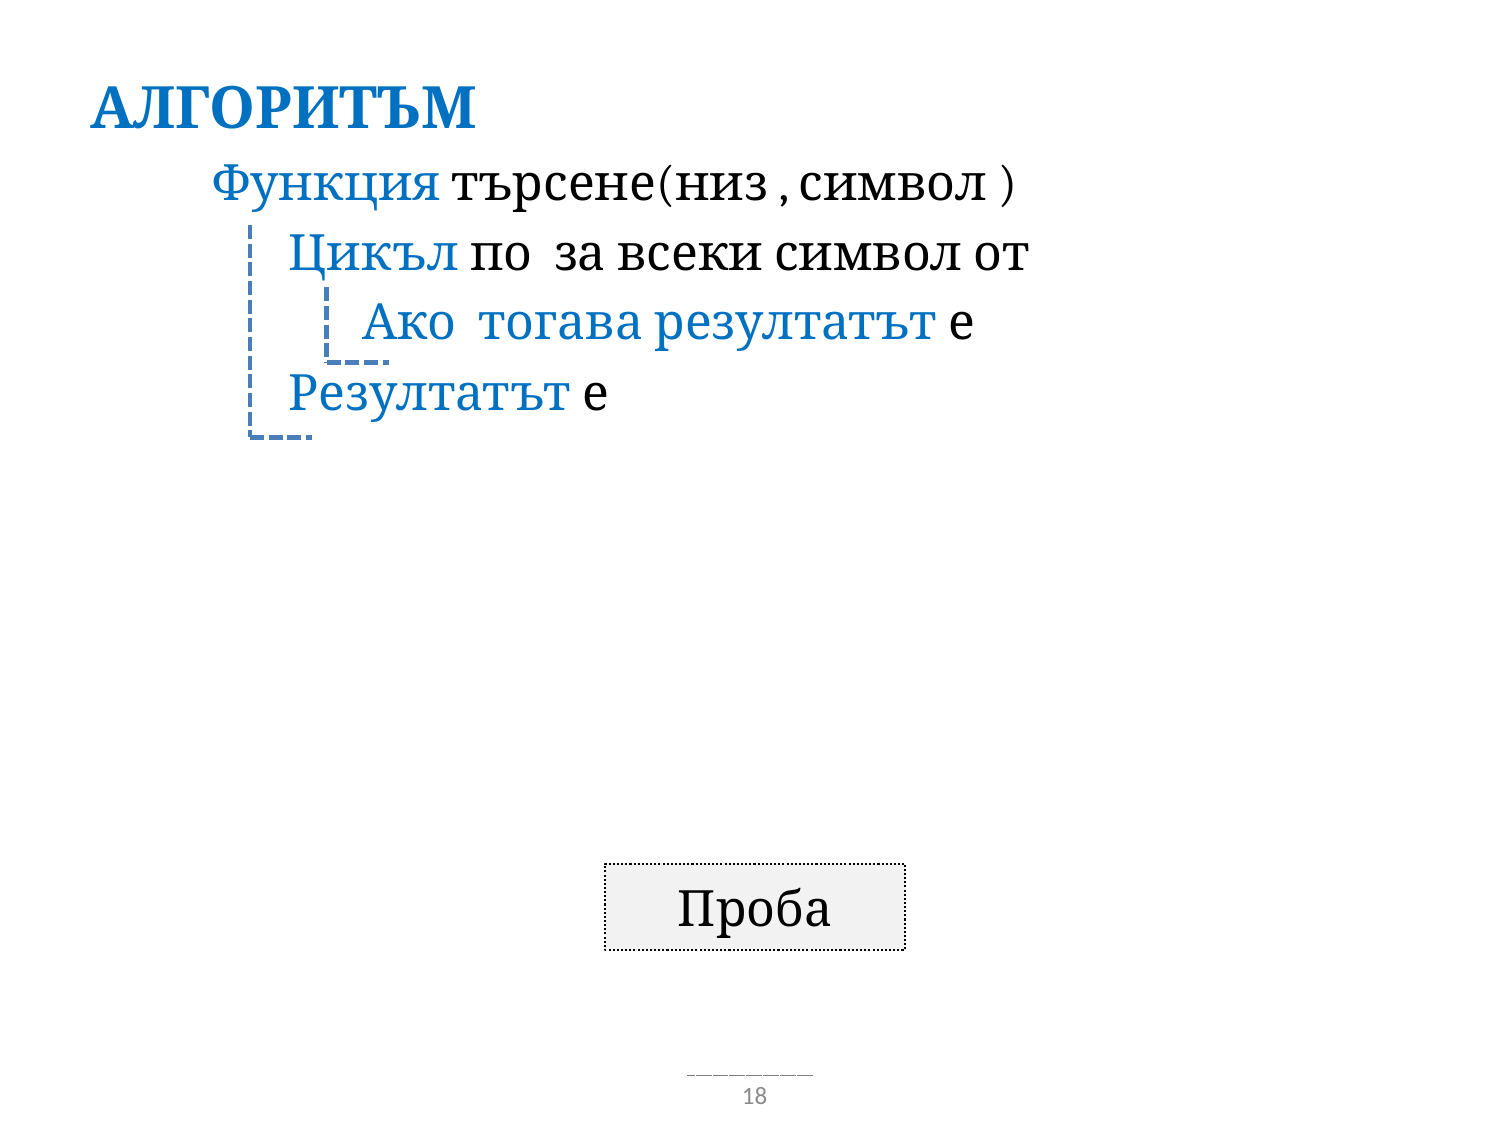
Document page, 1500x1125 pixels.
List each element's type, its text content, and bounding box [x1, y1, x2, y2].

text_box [326, 287, 390, 363]
slide_number 18 [579, 1065, 930, 1125]
text_box Проба [603, 861, 907, 952]
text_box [249, 224, 313, 438]
